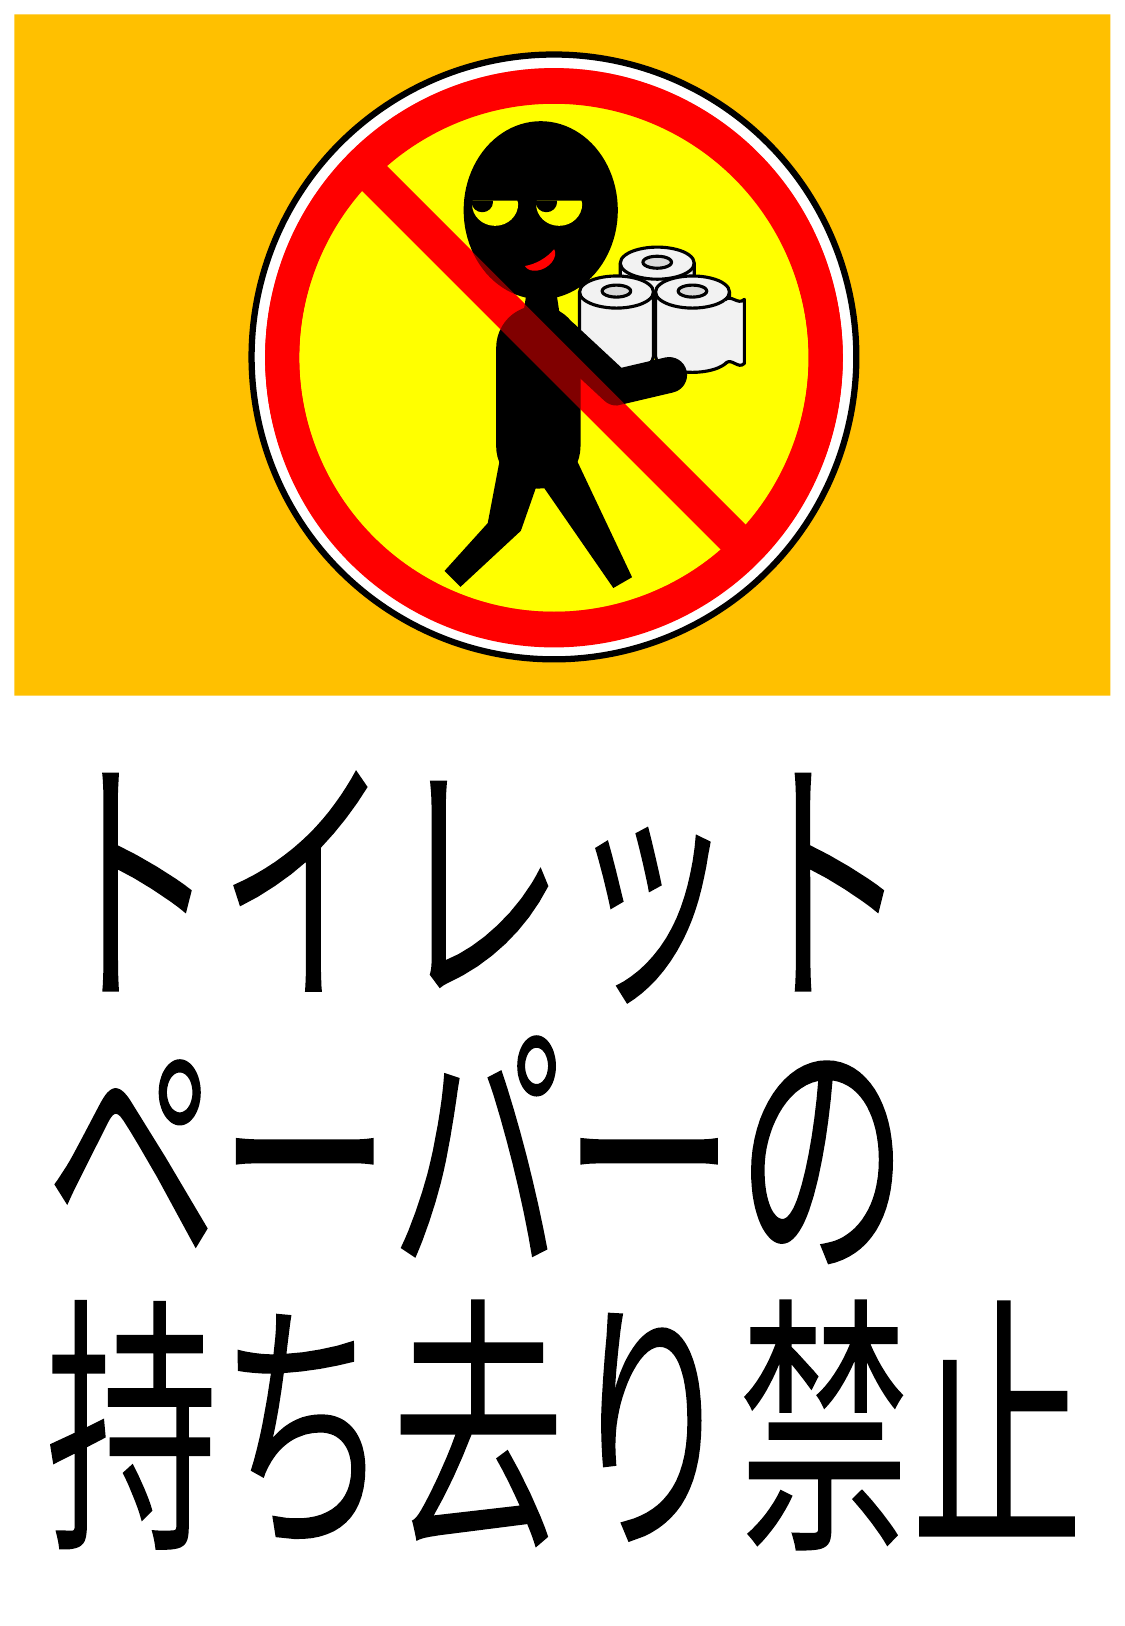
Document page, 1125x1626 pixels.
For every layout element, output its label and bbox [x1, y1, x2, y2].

text_box [12, 12, 1112, 698]
text_box [251, 54, 857, 660]
